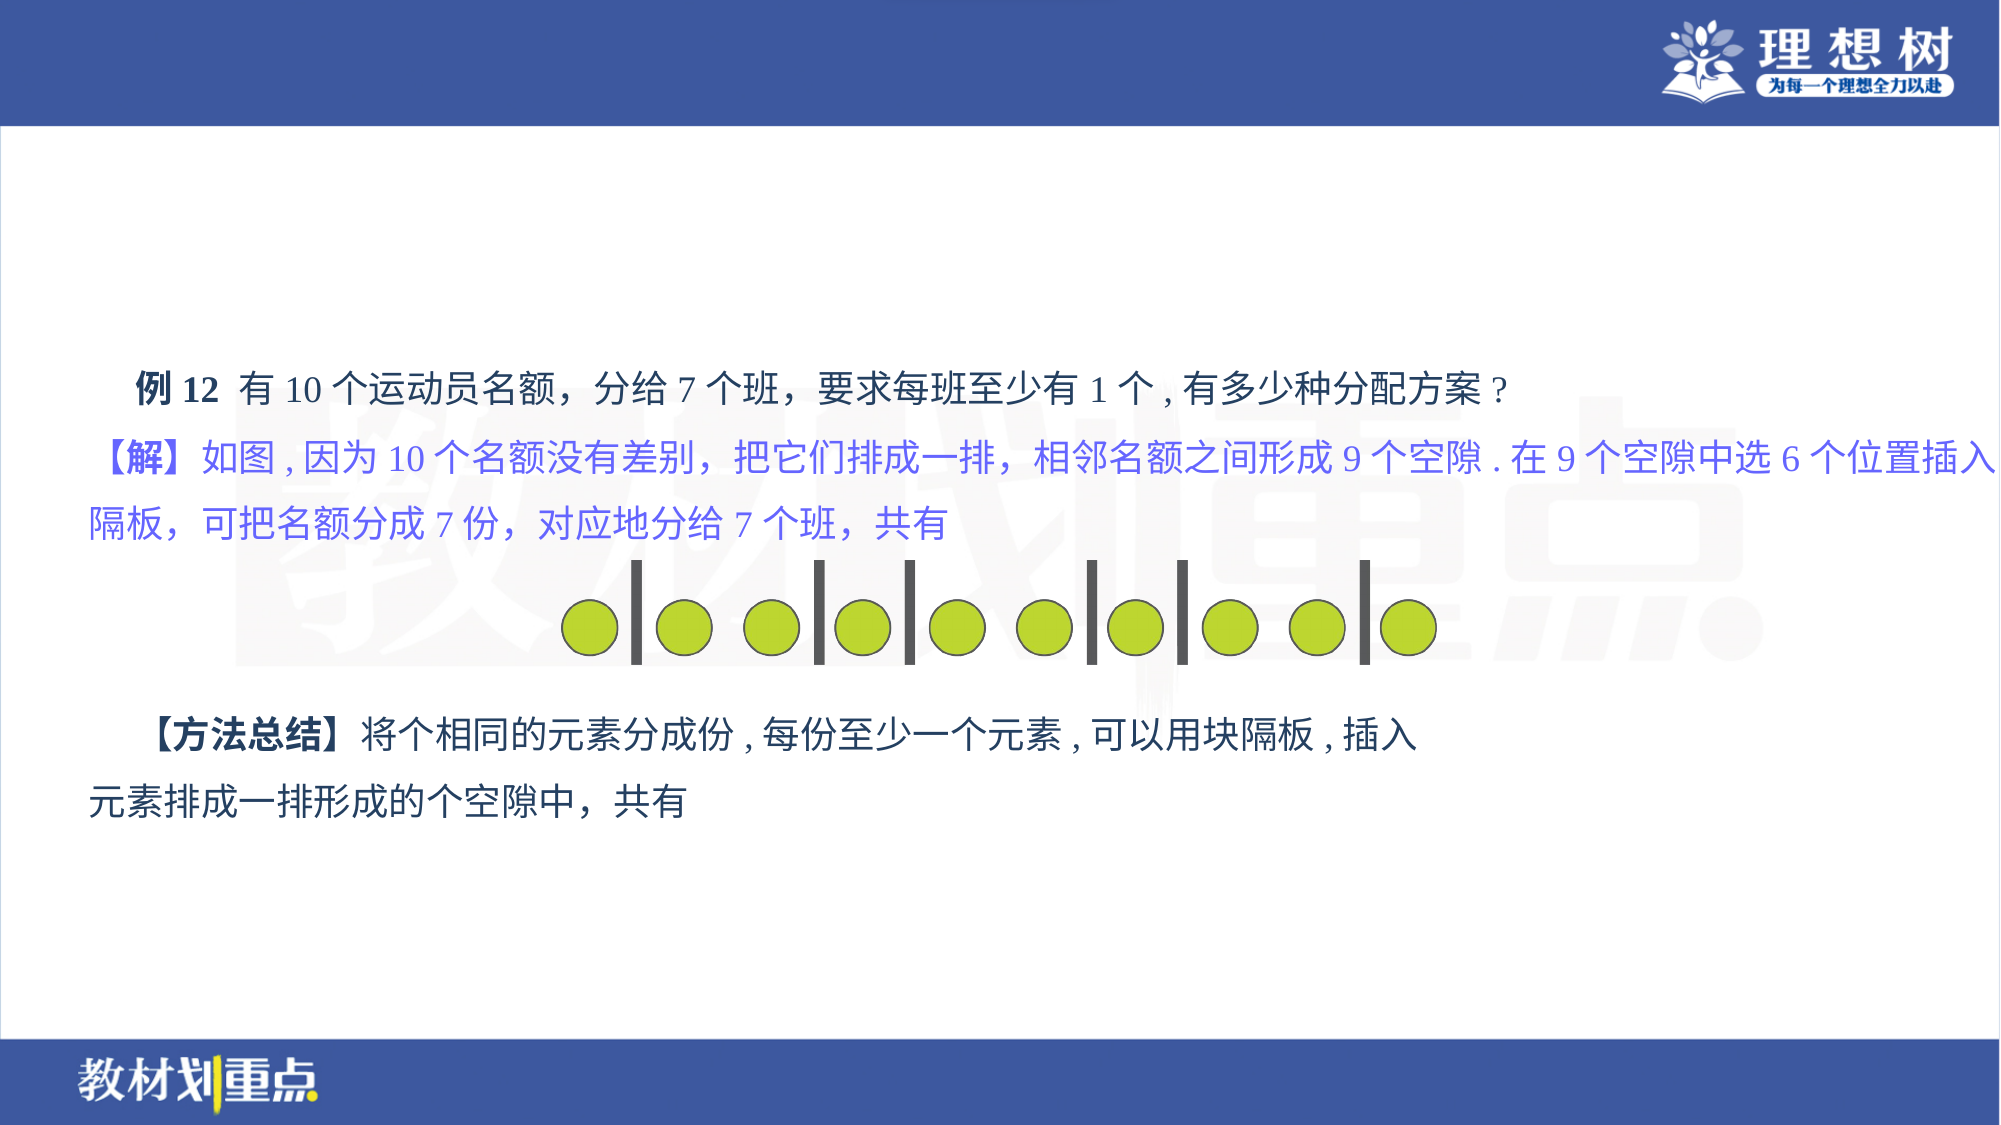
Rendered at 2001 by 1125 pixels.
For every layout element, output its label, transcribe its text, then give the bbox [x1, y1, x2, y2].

text_box 例12 有10个运动员名额，分给7个班，要求每班至少有1个,有多少种分配方案? [88, 343, 1911, 403]
picture [0, 0, 2000, 1125]
